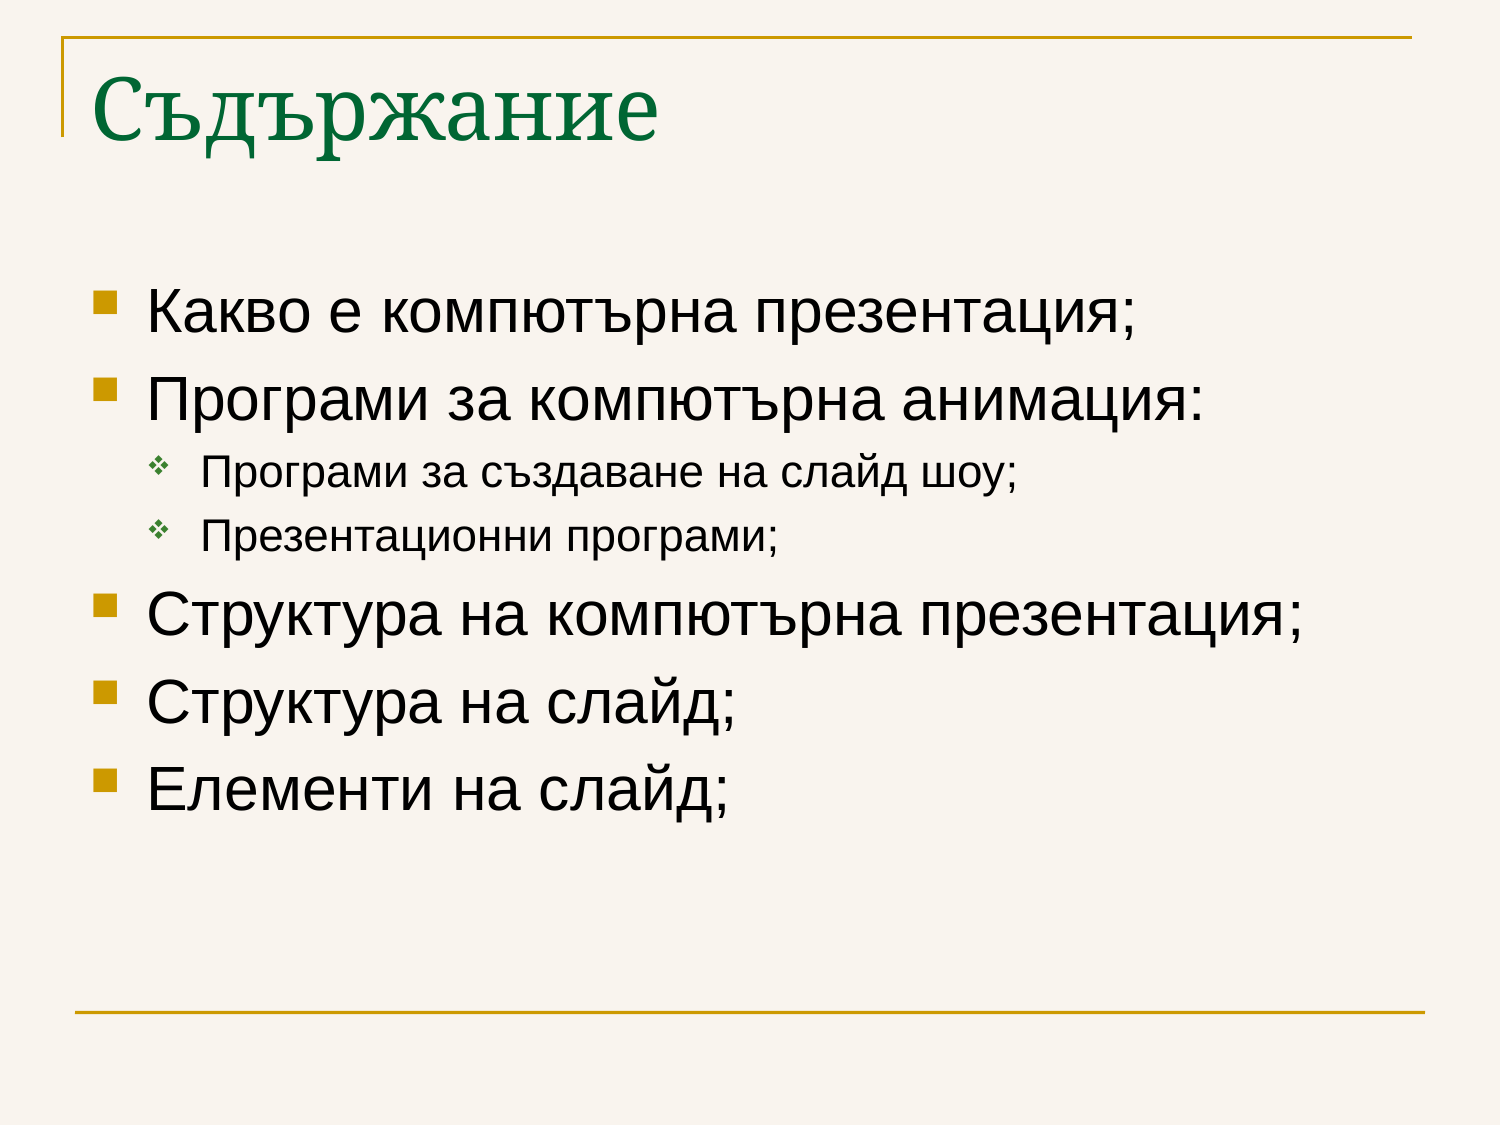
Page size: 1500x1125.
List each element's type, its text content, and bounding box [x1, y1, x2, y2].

title Съдържание [74, 45, 1426, 233]
list Какво е компютърна презентация; Програми за компютърна анимация: Програми за създаване на слайд шоу; Презентационни програми; Структура на компютърна презентация; Структура на слайд; Елементи на слайд; [74, 262, 1426, 1006]
